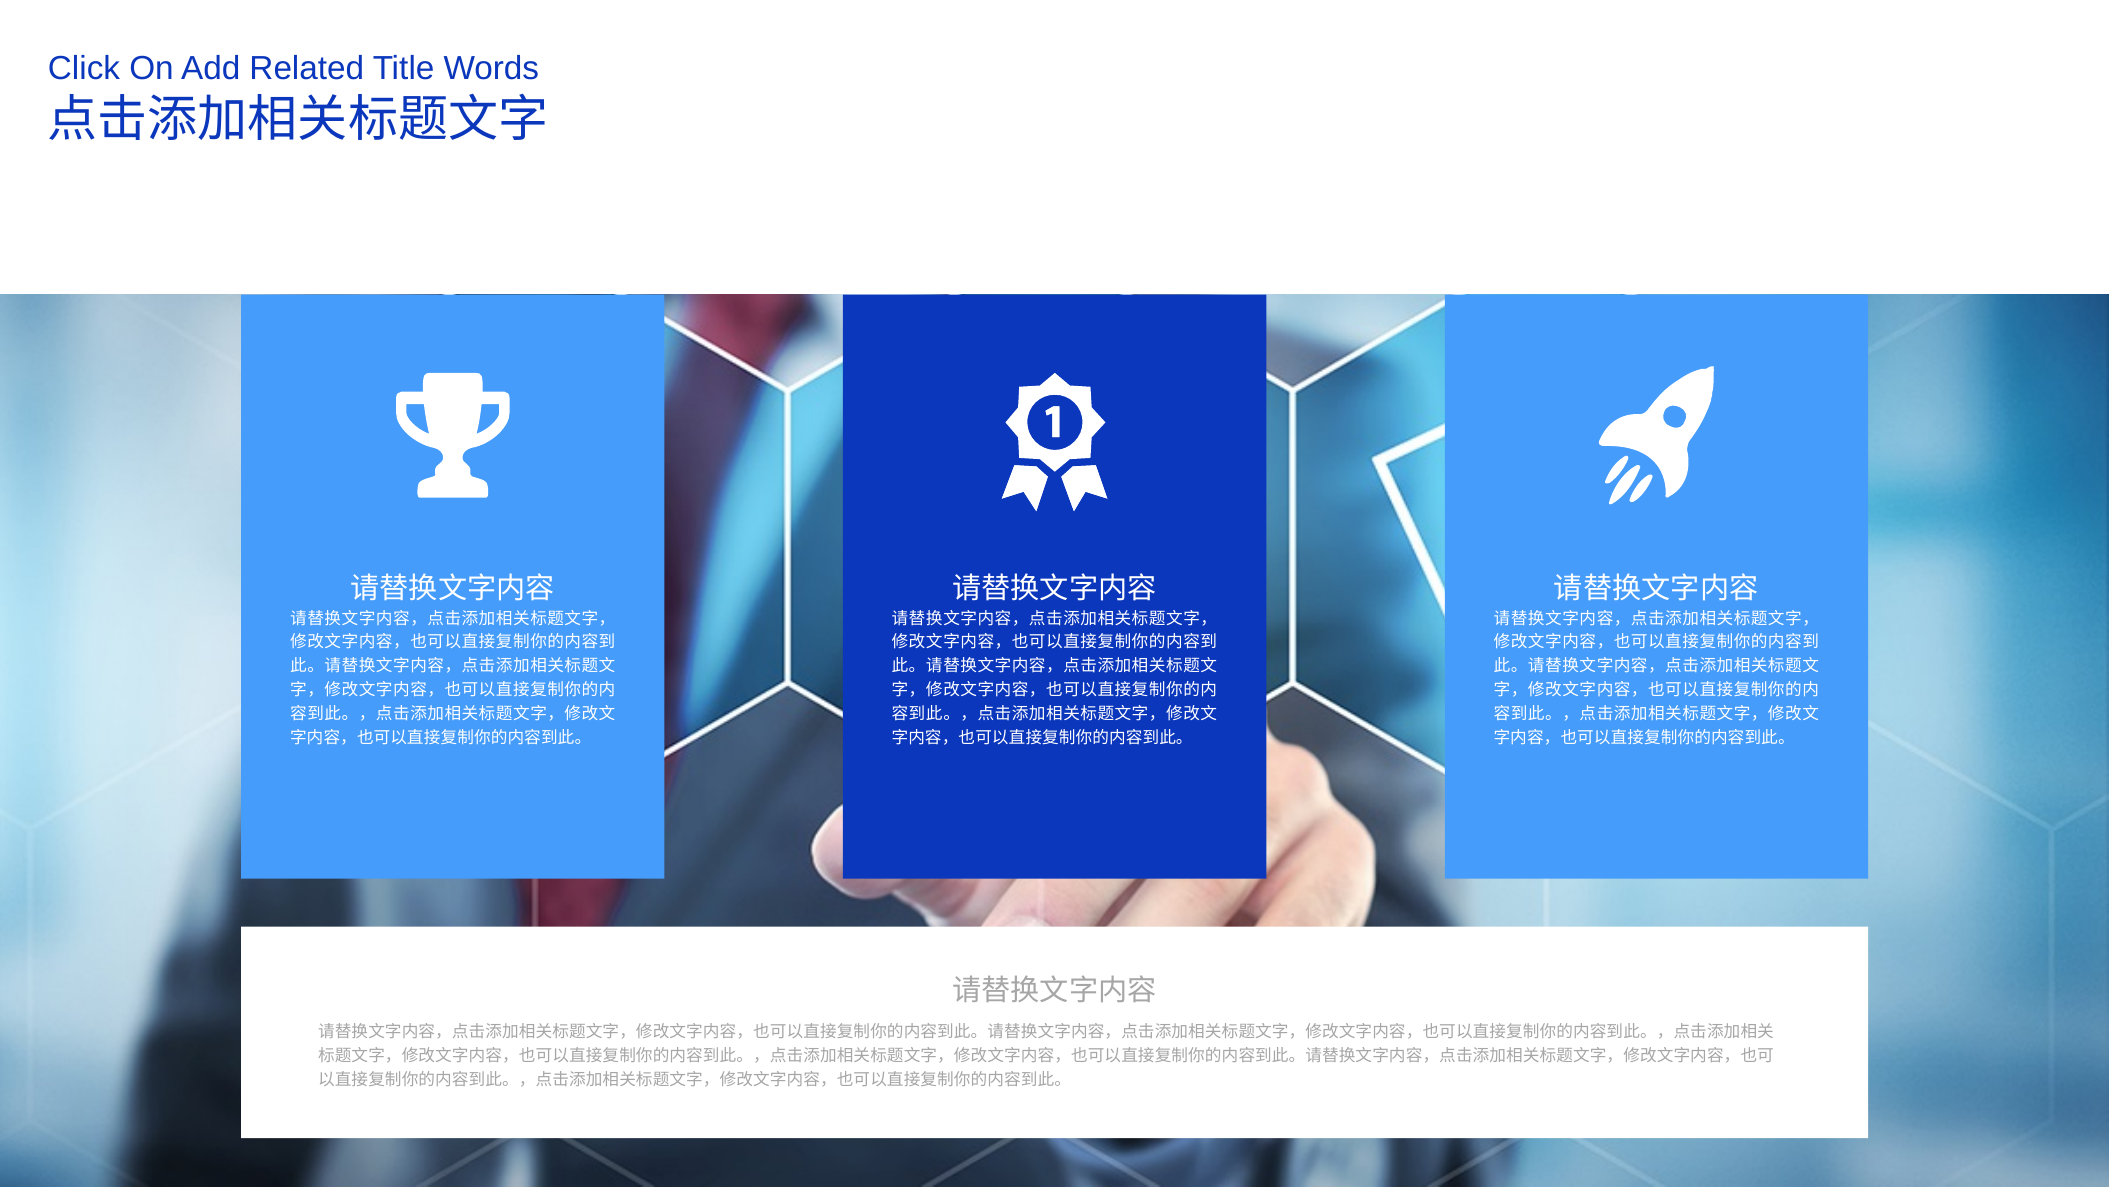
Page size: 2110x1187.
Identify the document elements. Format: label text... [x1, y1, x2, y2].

text_box 请替换文字内容 [937, 555, 1172, 596]
text_box [1598, 366, 1715, 498]
text_box 请替换文字内容，点击添加相关标题文字，修改文字内容，也可以直接复制你的内容到此。请替换文字内容，点击添加相关标题文字，修改文字内容，也可以直接复制你的内容到此。，点击添加相关标题文字，修改文字内容，也可以直接复制你的内容到此。 [275, 596, 631, 755]
text_box Click On Add Related Title Words 点击添加相关标题文字 [33, 39, 591, 154]
text_box [1608, 464, 1641, 505]
text_box 请替换文字内容 [1539, 555, 1774, 612]
text_box 请替换文字内容 [937, 957, 1172, 1009]
text_box 请替换文字内容，点击添加相关标题文字，修改文字内容，也可以直接复制你的内容到此。请替换文字内容，点击添加相关标题文字，修改文字内容，也可以直接复制你的内容到此。，点击添加相关标题文字，修改文字内容，也可以直接复制你的内容到此。 [1478, 596, 1835, 755]
text_box 请替换文字内容 [335, 555, 571, 612]
text_box [240, 294, 665, 880]
text_box [0, 294, 2110, 1187]
text_box [240, 926, 1869, 1139]
text_box [1444, 294, 1869, 880]
text_box 请替换文字内容，点击添加相关标题文字，修改文字内容，也可以直接复制你的内容到此。请替换文字内容，点击添加相关标题文字，修改文字内容，也可以直接复制你的内容到此。，点击添加相关标题文字，修改文字内容，也可以直接复制你的内容到此。 [876, 596, 1233, 755]
text_box [842, 294, 1267, 880]
text_box [1629, 474, 1653, 503]
text_box 请替换文字内容，点击添加相关标题文字，修改文字内容，也可以直接复制你的内容到此。请替换文字内容，点击添加相关标题文字，修改文字内容，也可以直接复制你的内容到此。，点击添加相关标题文字，修改文字内容，也可以直接复制你的内容到此。，点击添加相关标题文字，修改文字内容，也可以直接复制你的内容到此。请替换文字内容，点击添加相关标题文字，修改文字内容，也可以直接复制你的内容到此。，点击添加相关标题文字，修改文字内容，也可以直接复制你的内容到此。 [303, 1009, 1806, 1097]
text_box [1001, 372, 1108, 512]
text_box [396, 372, 510, 498]
